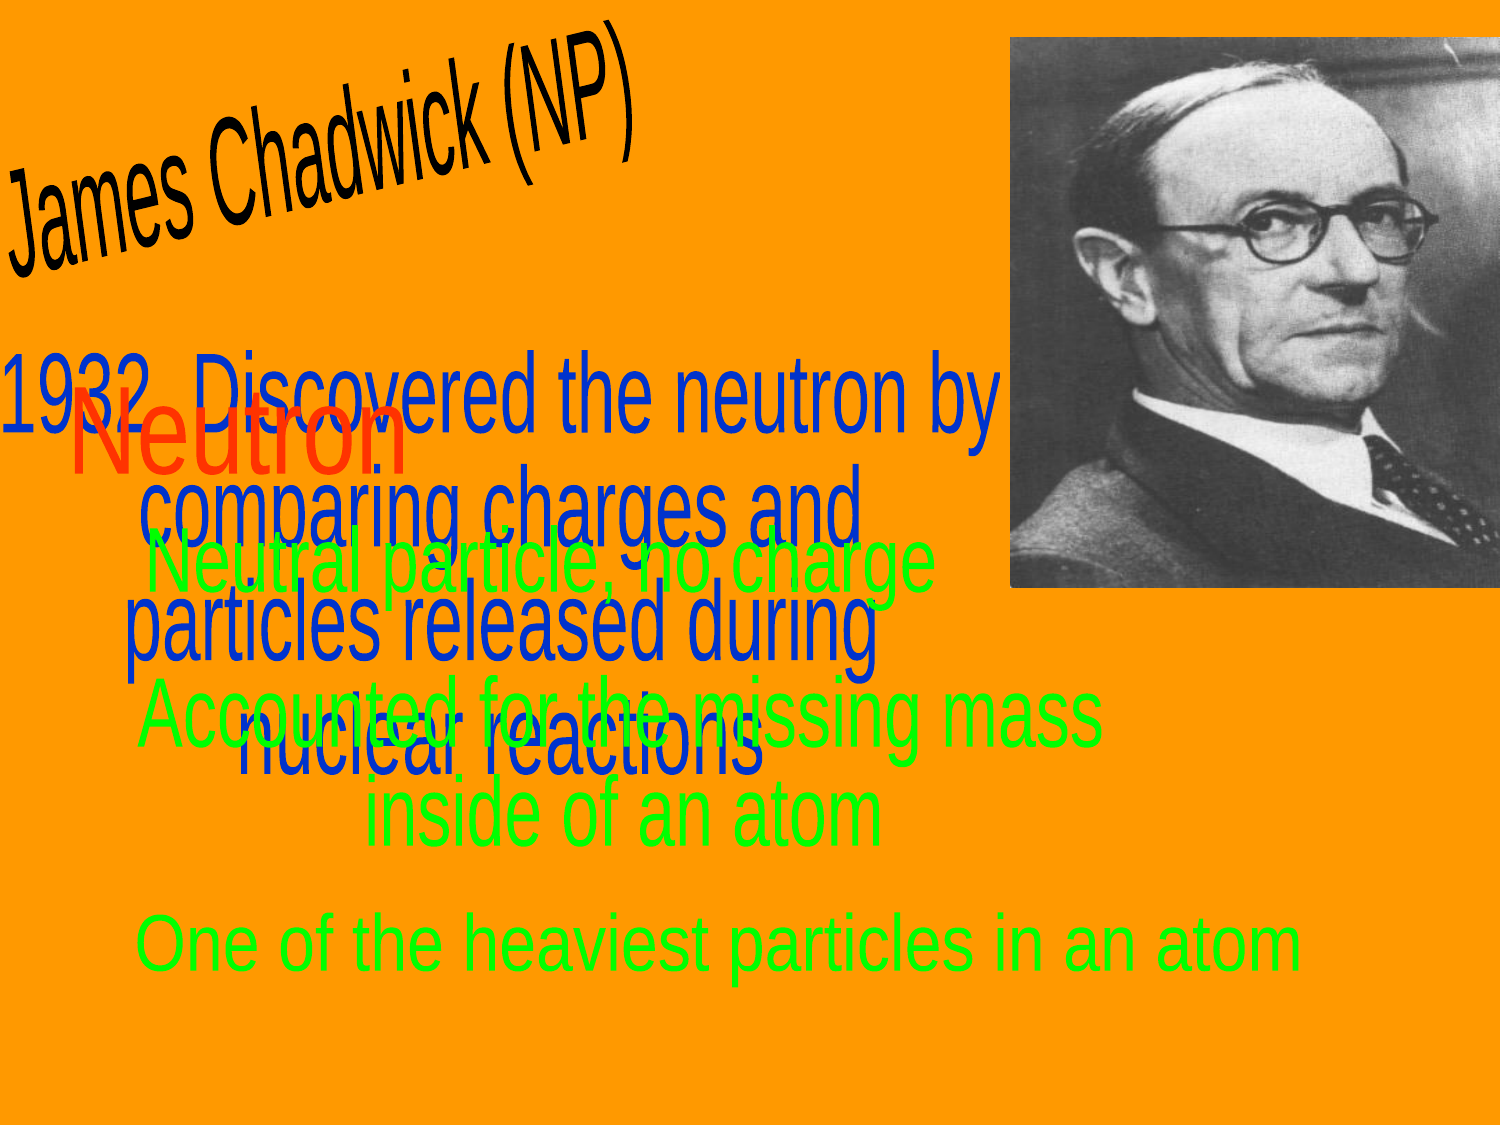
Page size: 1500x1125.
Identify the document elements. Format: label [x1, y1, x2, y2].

list [1009, 37, 1500, 588]
